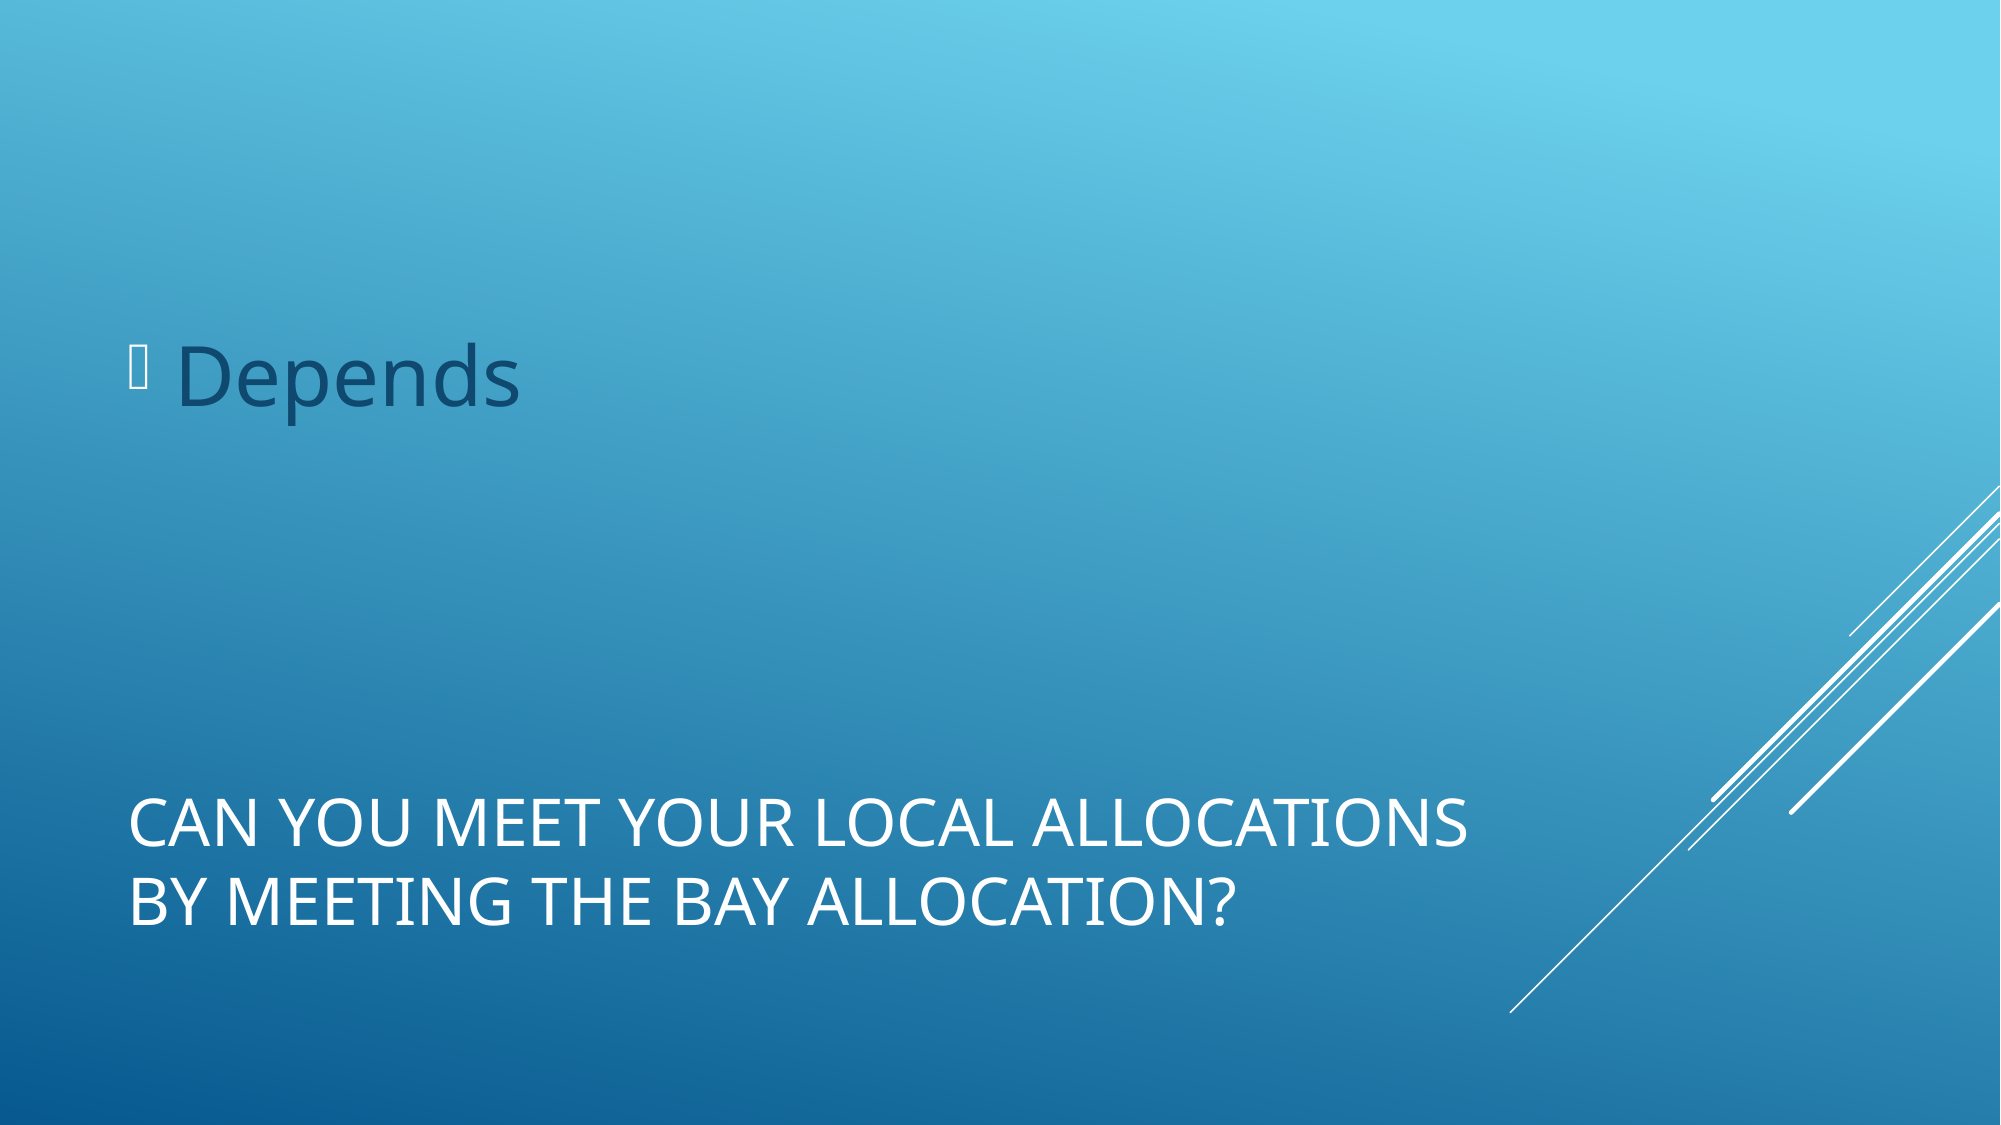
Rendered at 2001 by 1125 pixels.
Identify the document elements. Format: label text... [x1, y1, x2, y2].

list Depends [112, 112, 1513, 706]
title Can You Meet Your Local Allocations by Meeting the Bay Allocation? [112, 736, 1513, 984]
